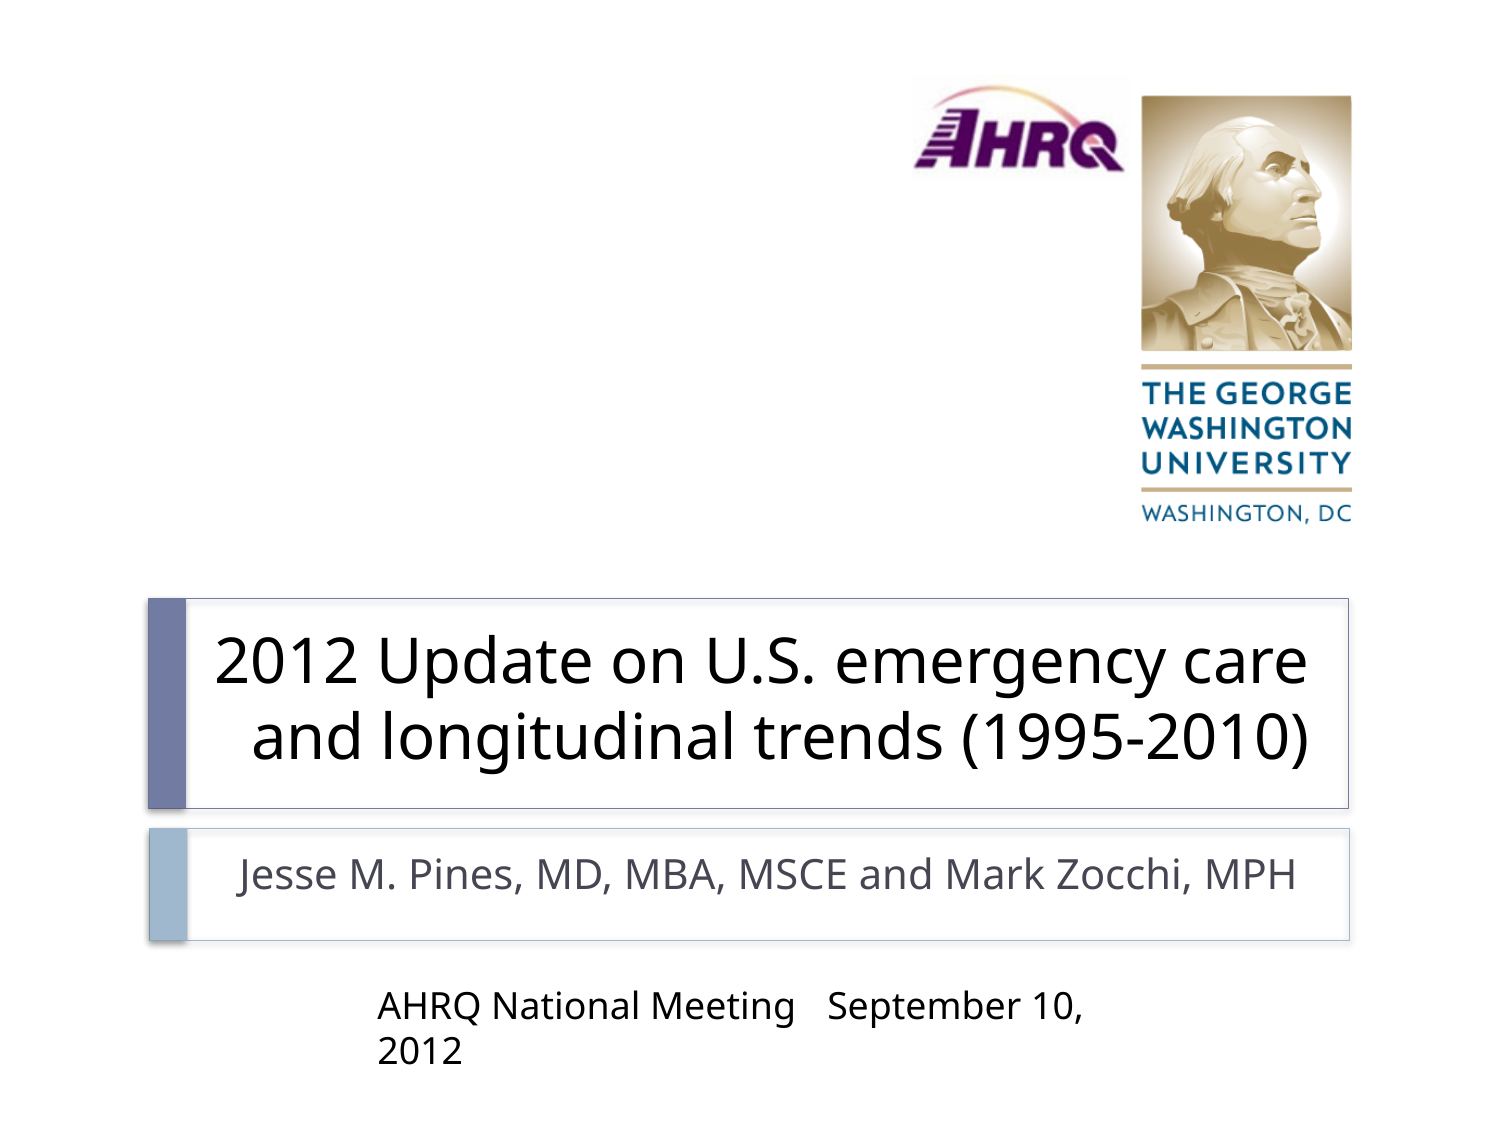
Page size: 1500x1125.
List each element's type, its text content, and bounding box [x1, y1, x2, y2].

subtitle Jesse M. Pines, MD, MBA, MSCE and Mark Zocchi, MPH [200, 840, 1338, 925]
text_box AHRQ National Meeting September 10, 2012 [362, 974, 1150, 1080]
picture [1137, 87, 1364, 533]
title 2012 Update on U.S. emergency care and longitudinal trends (1995-2010) [187, 612, 1325, 800]
picture [912, 74, 1130, 182]
